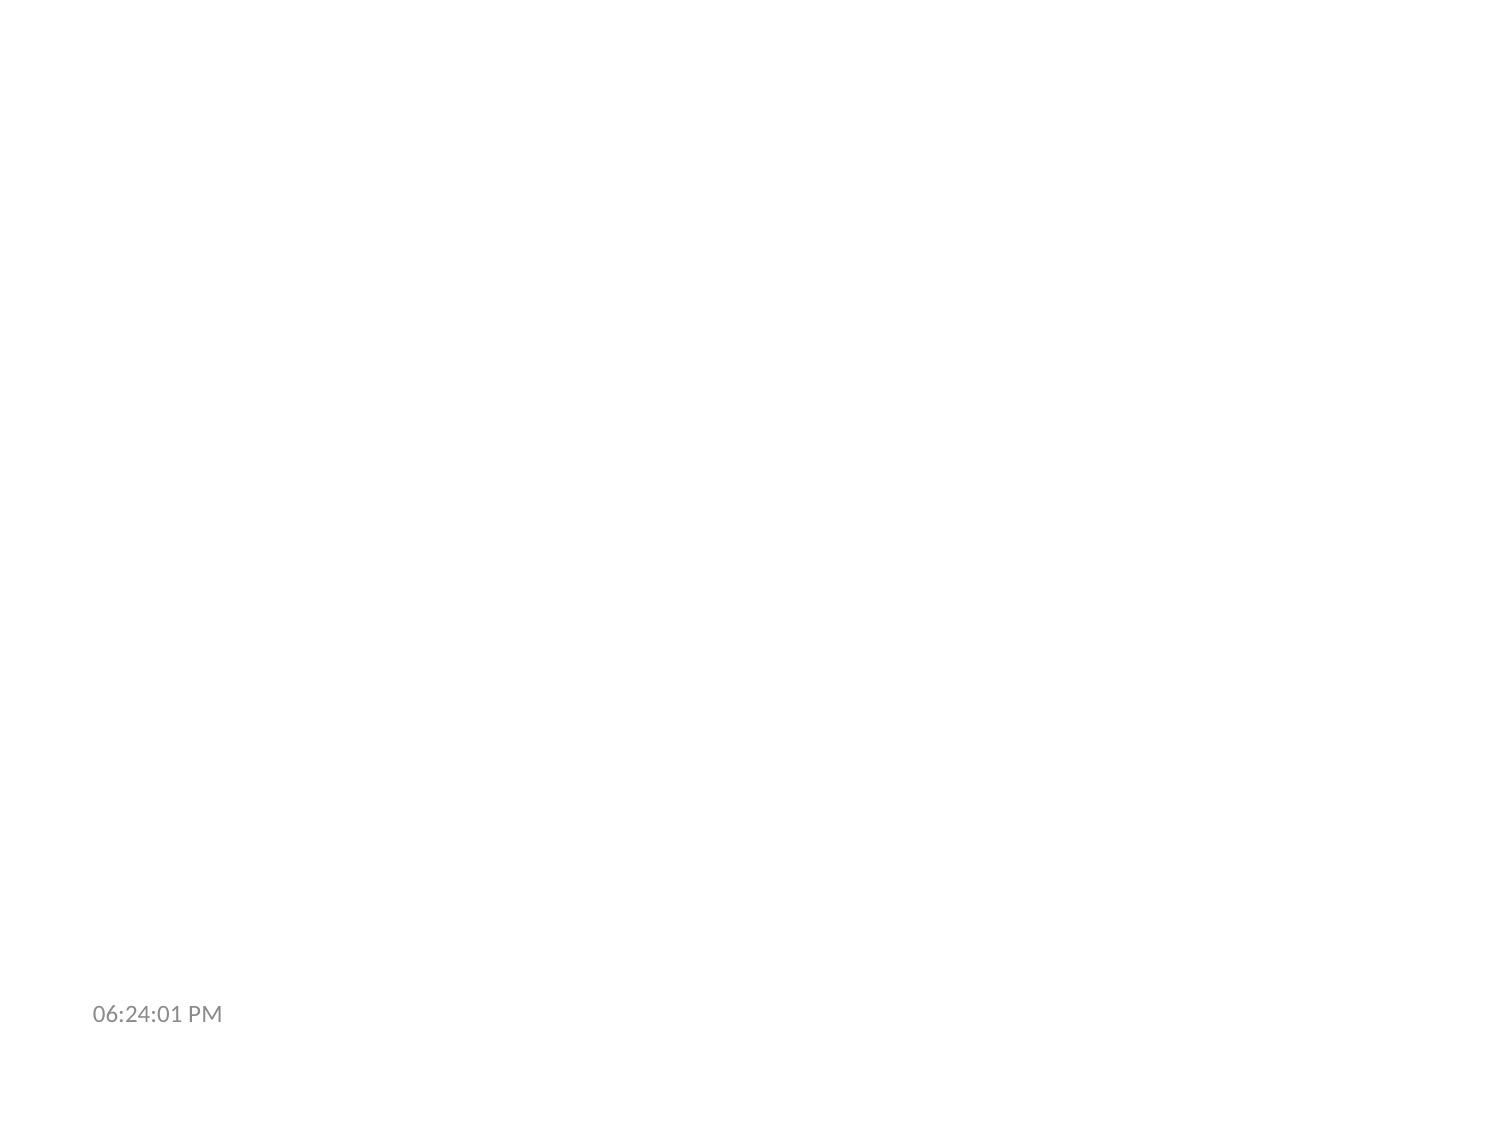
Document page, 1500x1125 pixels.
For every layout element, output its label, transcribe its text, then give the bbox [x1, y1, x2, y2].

text_box 3:35:09 PM [77, 982, 428, 1043]
